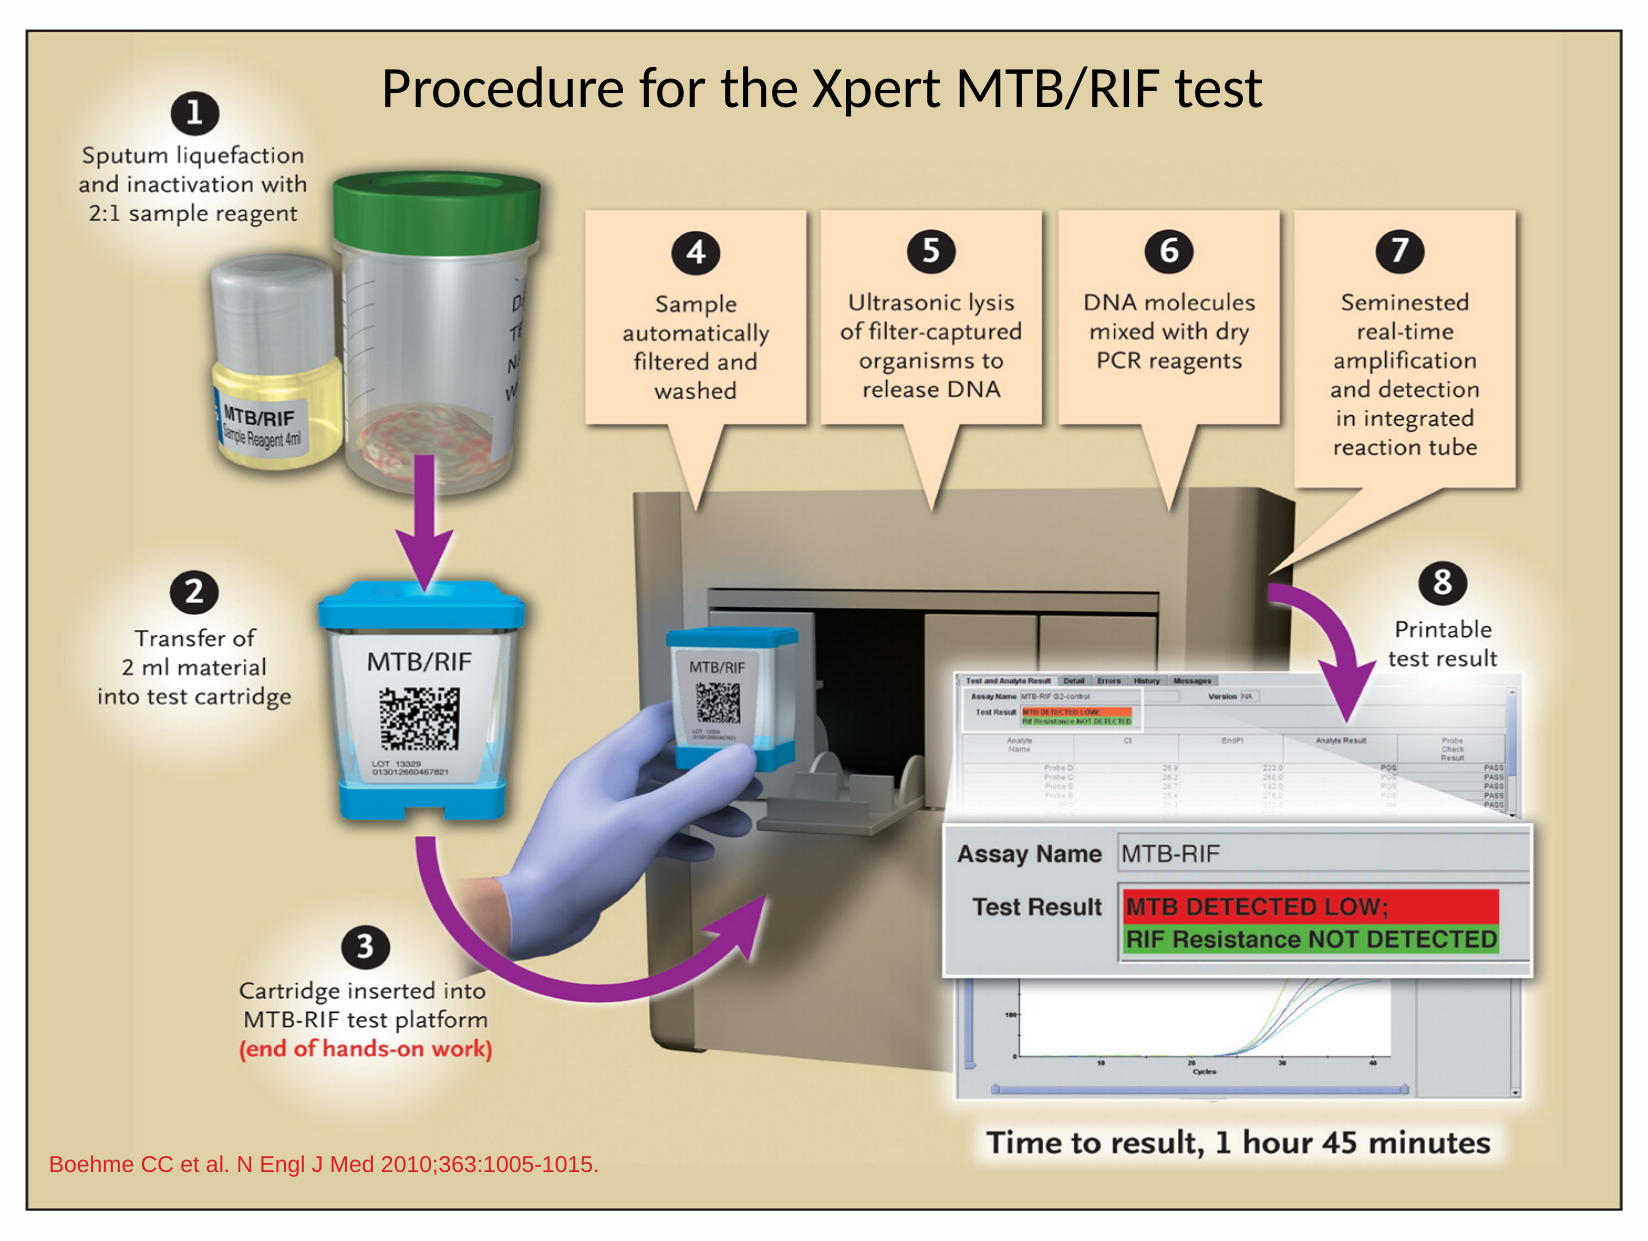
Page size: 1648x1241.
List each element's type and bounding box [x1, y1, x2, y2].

text_box [25, 29, 1623, 1211]
